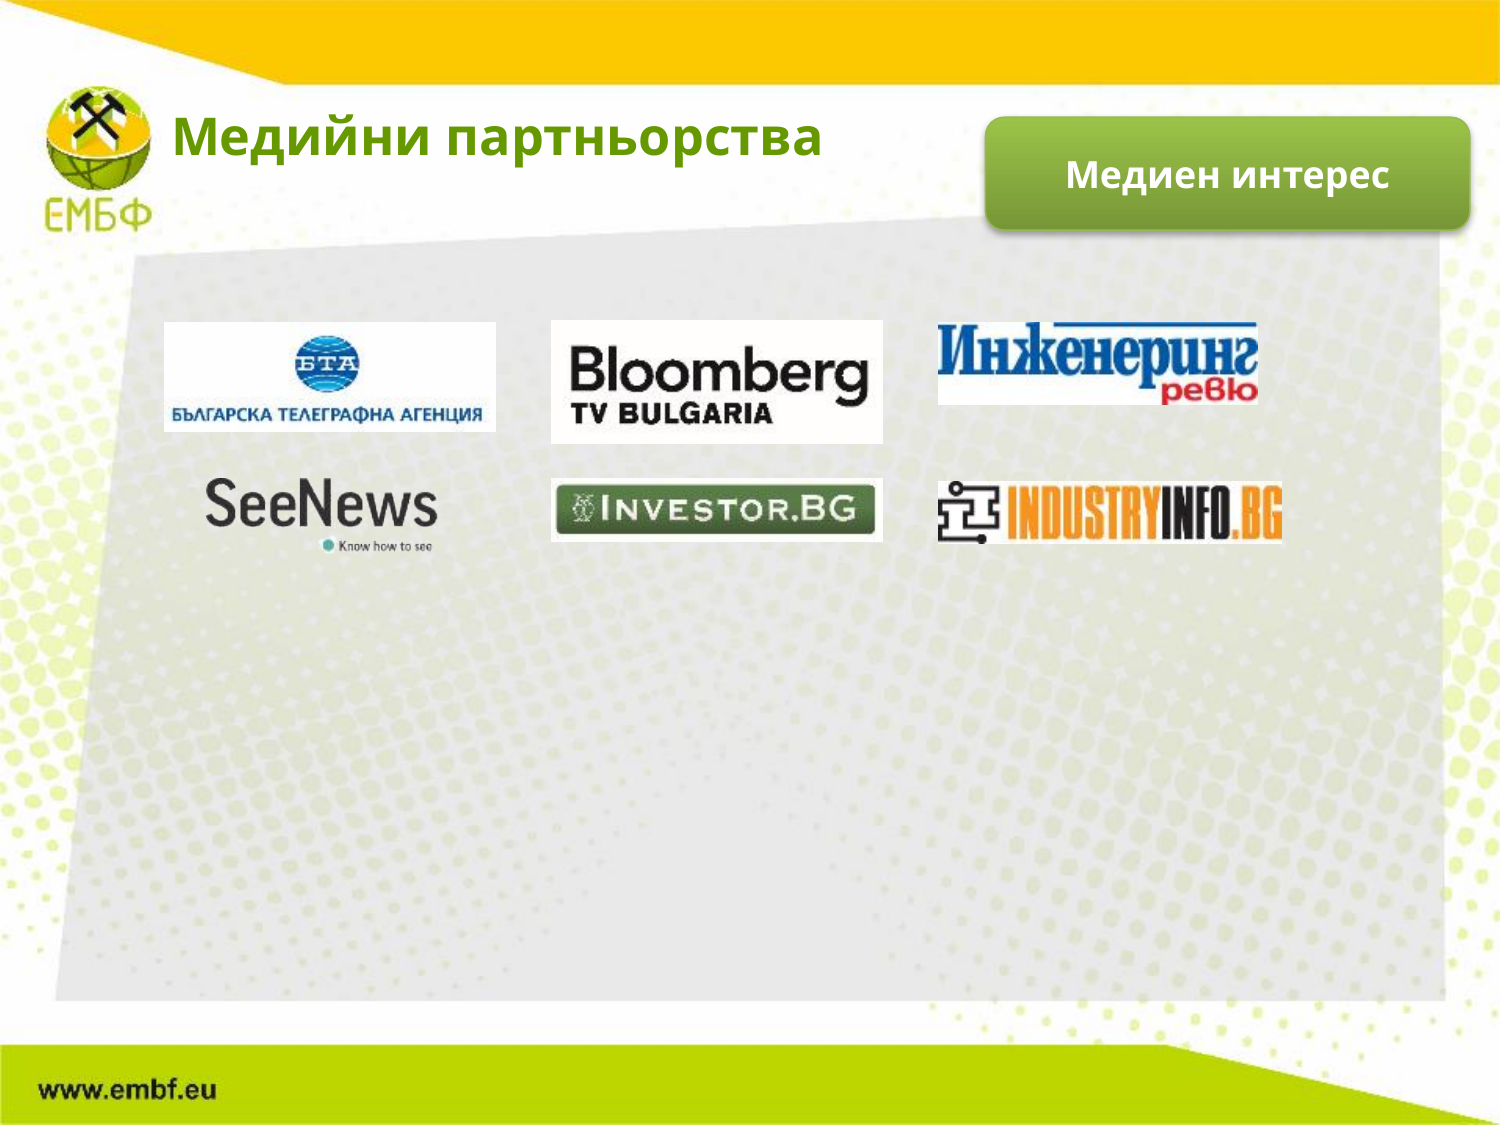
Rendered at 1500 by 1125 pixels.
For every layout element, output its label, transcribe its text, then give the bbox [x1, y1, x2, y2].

text_box Медиен интерес [984, 116, 1471, 231]
picture [0, 0, 1500, 1125]
text_box Медийни партньорства [156, 73, 1432, 196]
